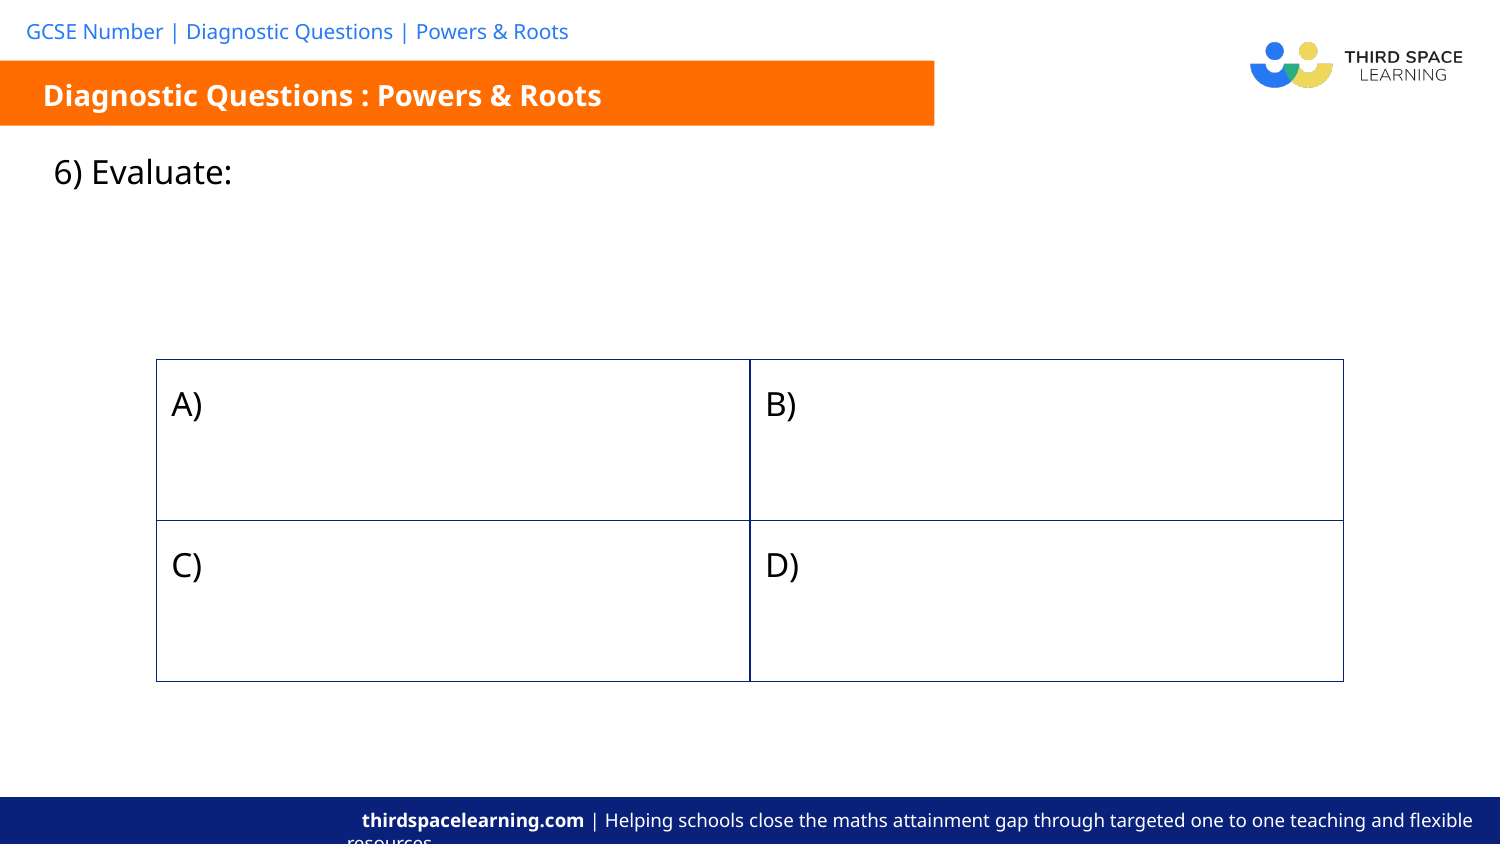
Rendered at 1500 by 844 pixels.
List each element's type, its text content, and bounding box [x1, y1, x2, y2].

picture [1250, 33, 1465, 99]
text_box Diagnostic Questions : Powers & Roots [27, 61, 778, 127]
